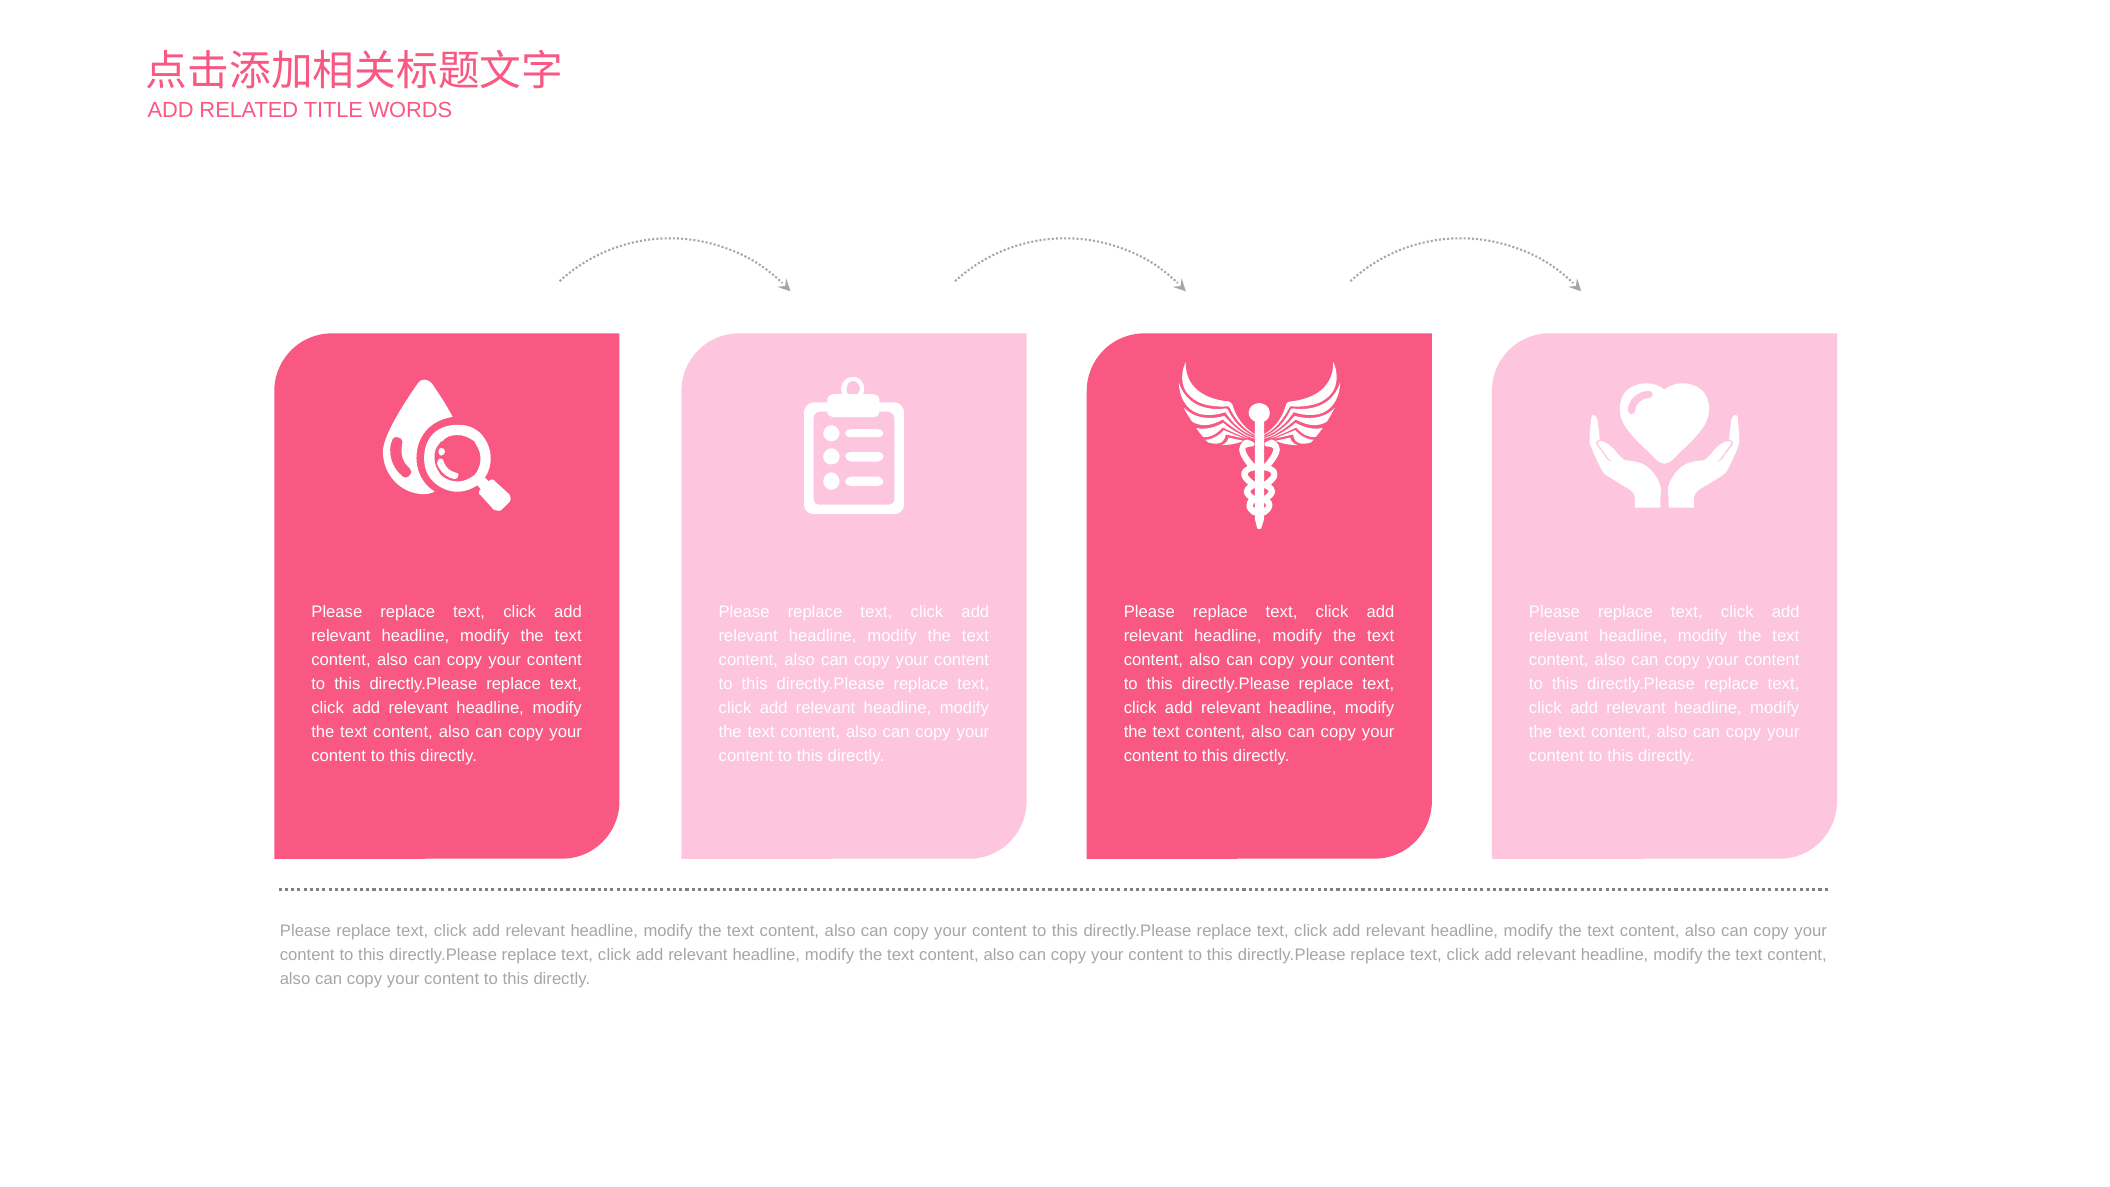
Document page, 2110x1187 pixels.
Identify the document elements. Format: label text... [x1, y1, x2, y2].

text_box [1171, 361, 1347, 529]
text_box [1589, 383, 1740, 508]
text_box Please replace text, click add relevant headline, modify the text content, also can copy your content to this directly.Please replace text, click add relevant headline, modify the text content, also can copy your content to this directly. [1528, 597, 1800, 765]
text_box [680, 332, 1028, 860]
text_box [1490, 332, 1839, 860]
text_box ADD RELATED TITLE WORDS [147, 96, 453, 123]
text_box [273, 332, 621, 860]
text_box Please replace text, click add relevant headline, modify the text content, also can copy your content to this directly.Please replace text, click add relevant headline, modify the text content, also can copy your content to this directly. [1123, 597, 1395, 765]
text_box [1085, 332, 1433, 860]
text_box [954, 237, 1186, 402]
text_box Please replace text, click add relevant headline, modify the text content, also can copy your content to this directly.Please replace text, click add relevant headline, modify the text content, also can copy your content to this directly. [718, 597, 990, 765]
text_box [804, 376, 904, 515]
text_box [382, 379, 511, 512]
text_box 点击添加相关标题文字 [145, 43, 564, 95]
text_box [559, 237, 791, 402]
text_box Please replace text, click add relevant headline, modify the text content, also can copy your content to this directly.Please replace text, click add relevant headline, modify the text content, also can copy your content to this directly.Please replace text, click add relevant headline, modify the text content, also can copy your content to this directly.Please replace text, click add relevant headline, modify the text content, also can copy your content to this directly. [279, 916, 1830, 989]
text_box Please replace text, click add relevant headline, modify the text content, also can copy your content to this directly.Please replace text, click add relevant headline, modify the text content, also can copy your content to this directly. [311, 597, 583, 765]
text_box [1350, 237, 1582, 402]
